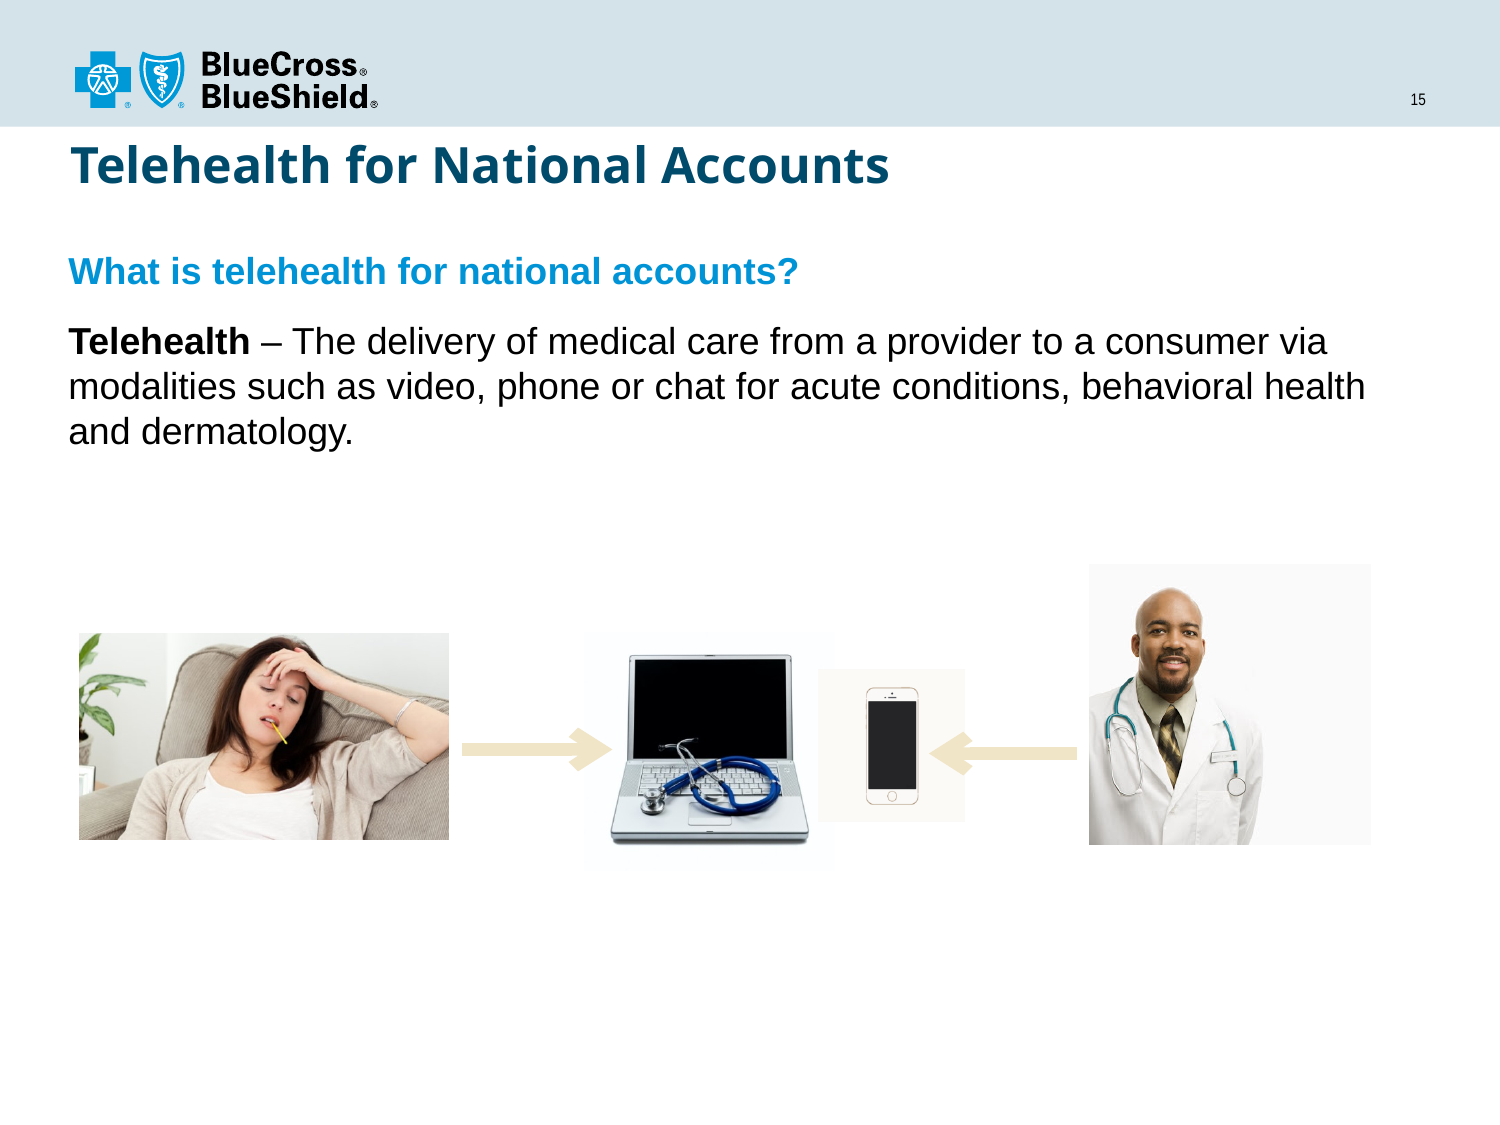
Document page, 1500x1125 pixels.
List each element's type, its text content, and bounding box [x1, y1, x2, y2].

picture [178, 101, 185, 109]
picture [584, 632, 965, 871]
picture [124, 101, 131, 109]
picture [1088, 562, 1372, 846]
list What is telehealth for national accounts? Telehealth – The delivery of medical care from a provider to a consumer via modalities such as video, phone or chat for acute conditions, behavioral health and dermatology. [68, 246, 1419, 1064]
picture [78, 632, 451, 842]
title Telehealth for National Accounts [70, 133, 1421, 210]
